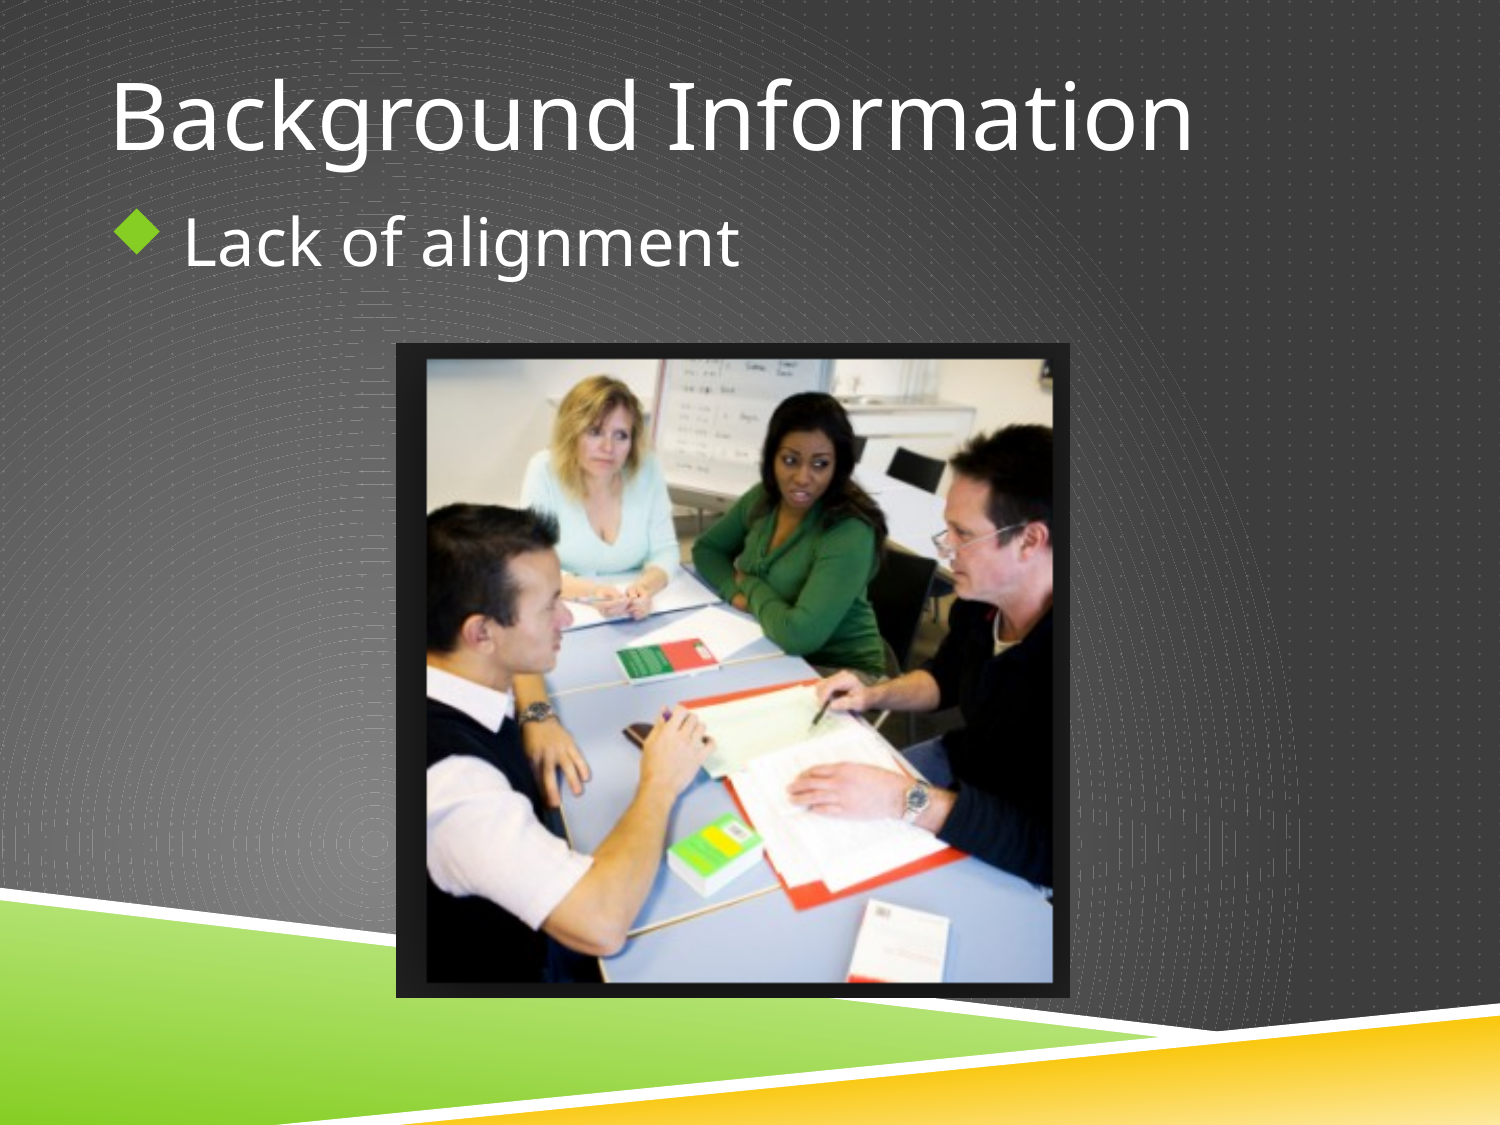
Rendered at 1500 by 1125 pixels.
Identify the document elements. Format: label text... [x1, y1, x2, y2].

list Background Information Lack of alignment [97, 49, 1423, 960]
picture [396, 343, 1070, 998]
